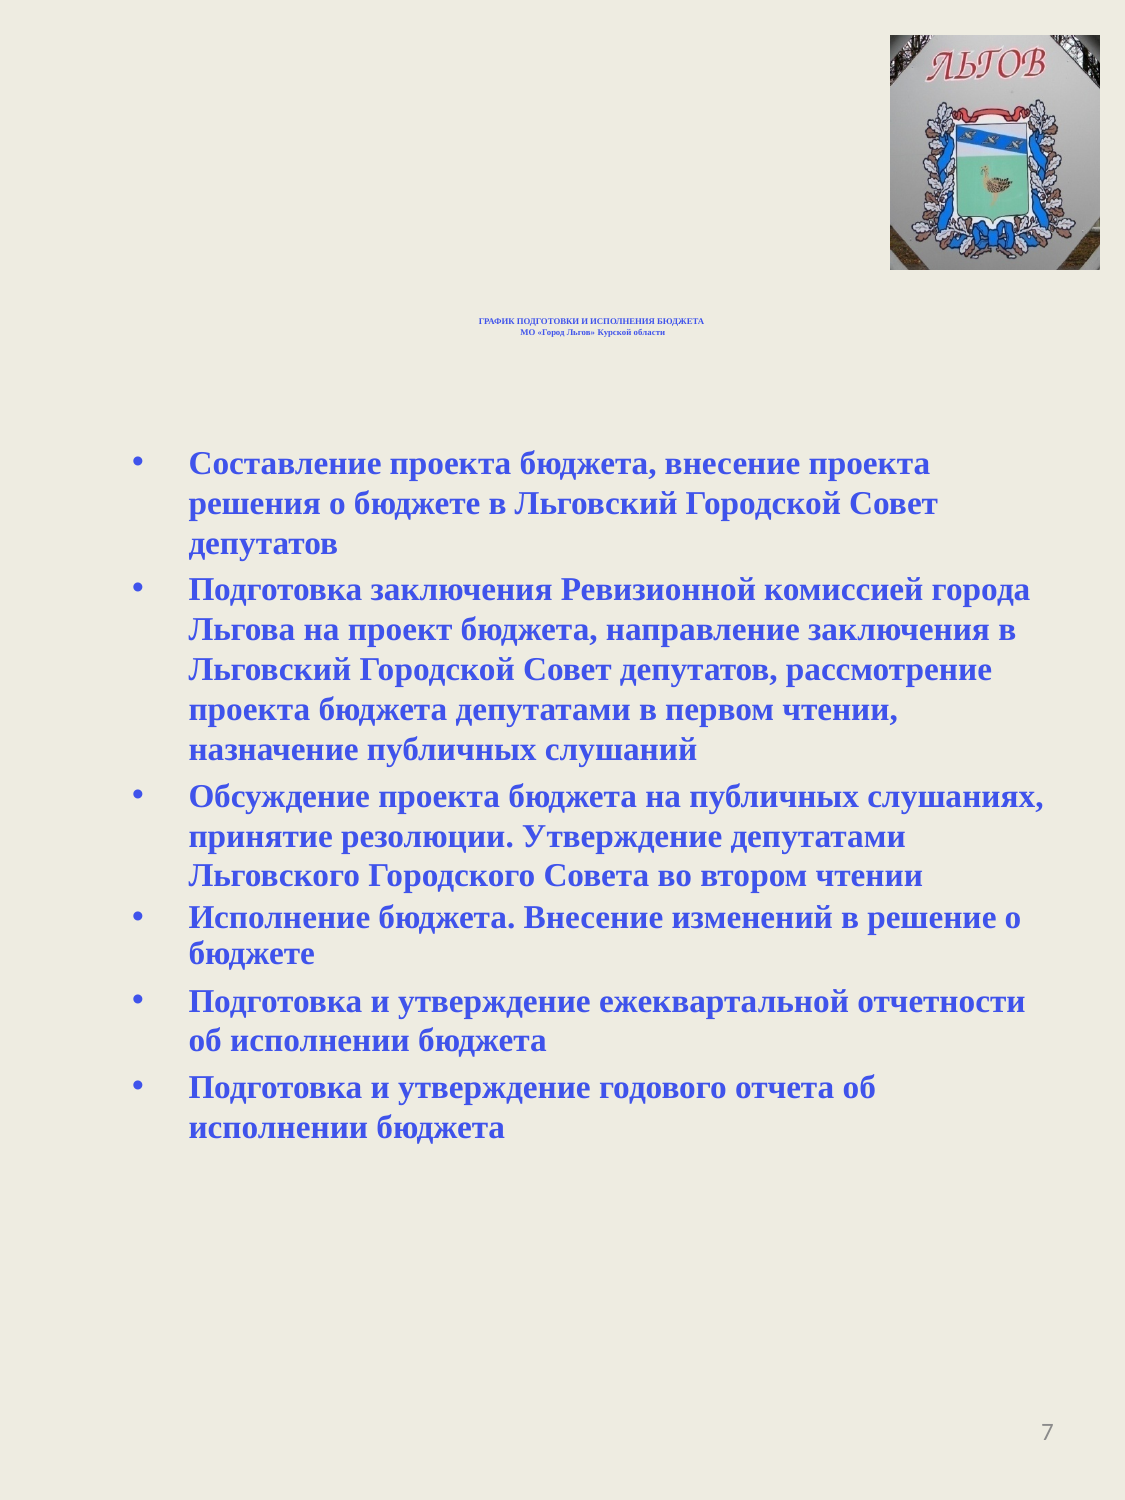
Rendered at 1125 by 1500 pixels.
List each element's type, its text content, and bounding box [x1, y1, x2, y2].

list Составление проекта бюджета, внесение проекта решения о бюджете в Льговский Городской Совет депутатов Подготовка заключения Ревизионной комиссией города Льгова на проект бюджета, направление заключения в Льговский Городской Совет депутатов, рассмотрение проекта бюджета депутатами в первом чтении, назначение публичных слушаний Обсуждение проекта бюджета на публичных слушаниях, принятие резолюции. Утверждение депутатами Льговского Городского Совета во втором чтении Исполнение бюджета. Внесение изменений в решение о бюджете Подготовка и утверждение ежеквартальной отчетности об исполнении бюджета Подготовка и утверждение годового отчета об исполнении бюджета [117, 433, 1069, 1340]
picture [890, 34, 1100, 270]
slide_number 7 [806, 1390, 1069, 1471]
title ГРАФИК ПОДГОТОВКИ И ИСПОЛНЕНИЯ БЮДЖЕТА МО «Город Льгов» Курской области [117, 246, 1069, 387]
